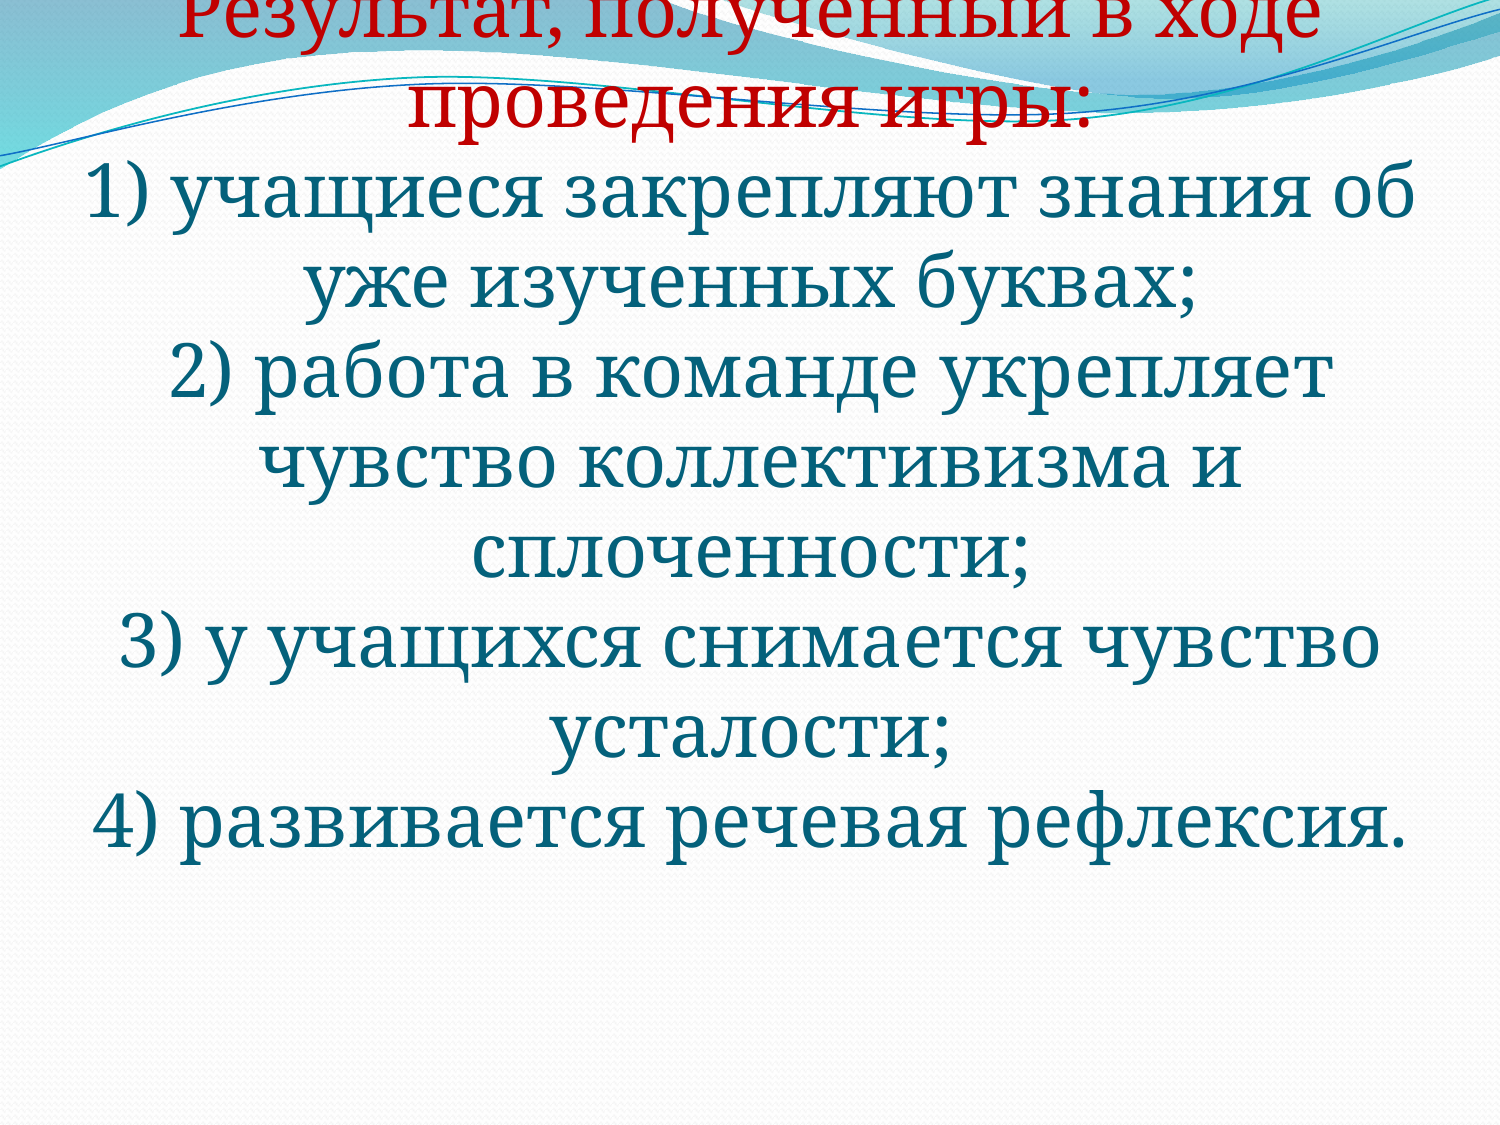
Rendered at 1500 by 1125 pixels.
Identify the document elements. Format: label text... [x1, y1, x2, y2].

title Результат, полученный в ходе проведения игры: 1) учащиеся закрепляют знания об уже изученных буквах; 2) работа в команде укрепляет чувство коллективизма и сплоченности; 3) у учащихся снимается чувство усталости; 4) развивается речевая рефлексия. [64, 255, 1438, 953]
